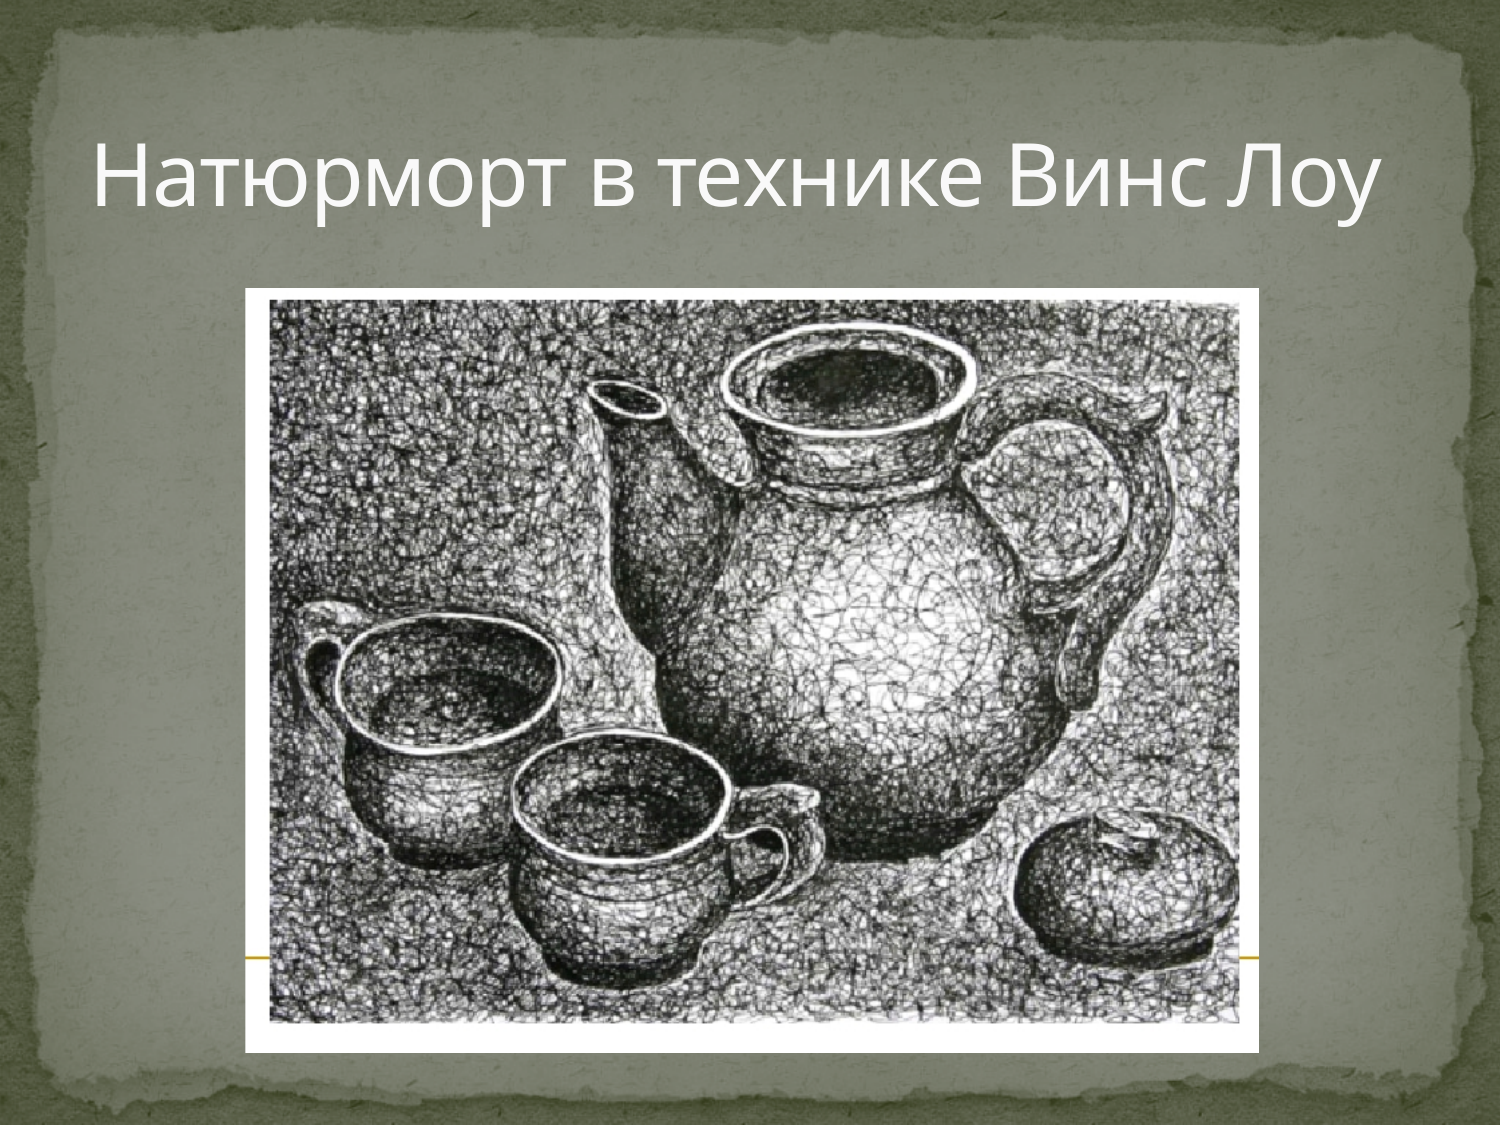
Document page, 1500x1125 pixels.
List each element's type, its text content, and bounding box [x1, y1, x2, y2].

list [248, 291, 1258, 1051]
title Натюрморт в технике Винс Лоу [74, 24, 1412, 232]
